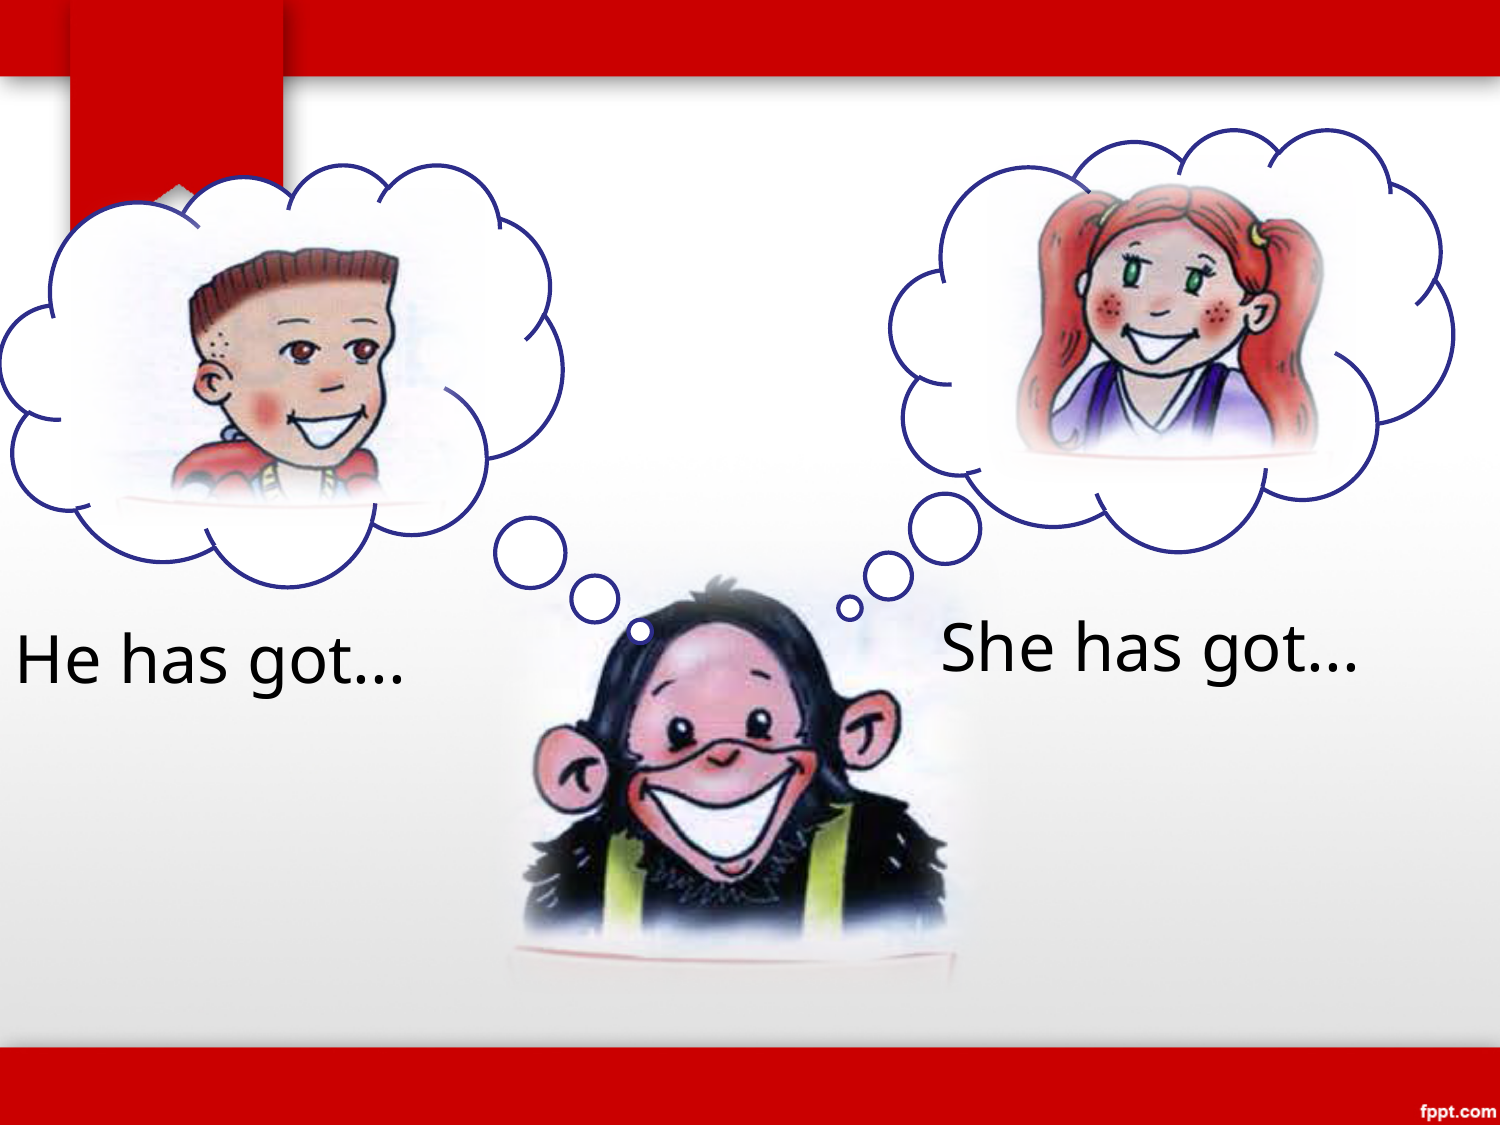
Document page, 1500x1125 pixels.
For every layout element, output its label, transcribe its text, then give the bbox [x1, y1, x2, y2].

text_box He has got... [0, 609, 475, 704]
text_box She has got... [1012, 597, 1465, 693]
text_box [890, 128, 1454, 551]
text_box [0, 163, 563, 587]
picture [0, 0, 1500, 1125]
